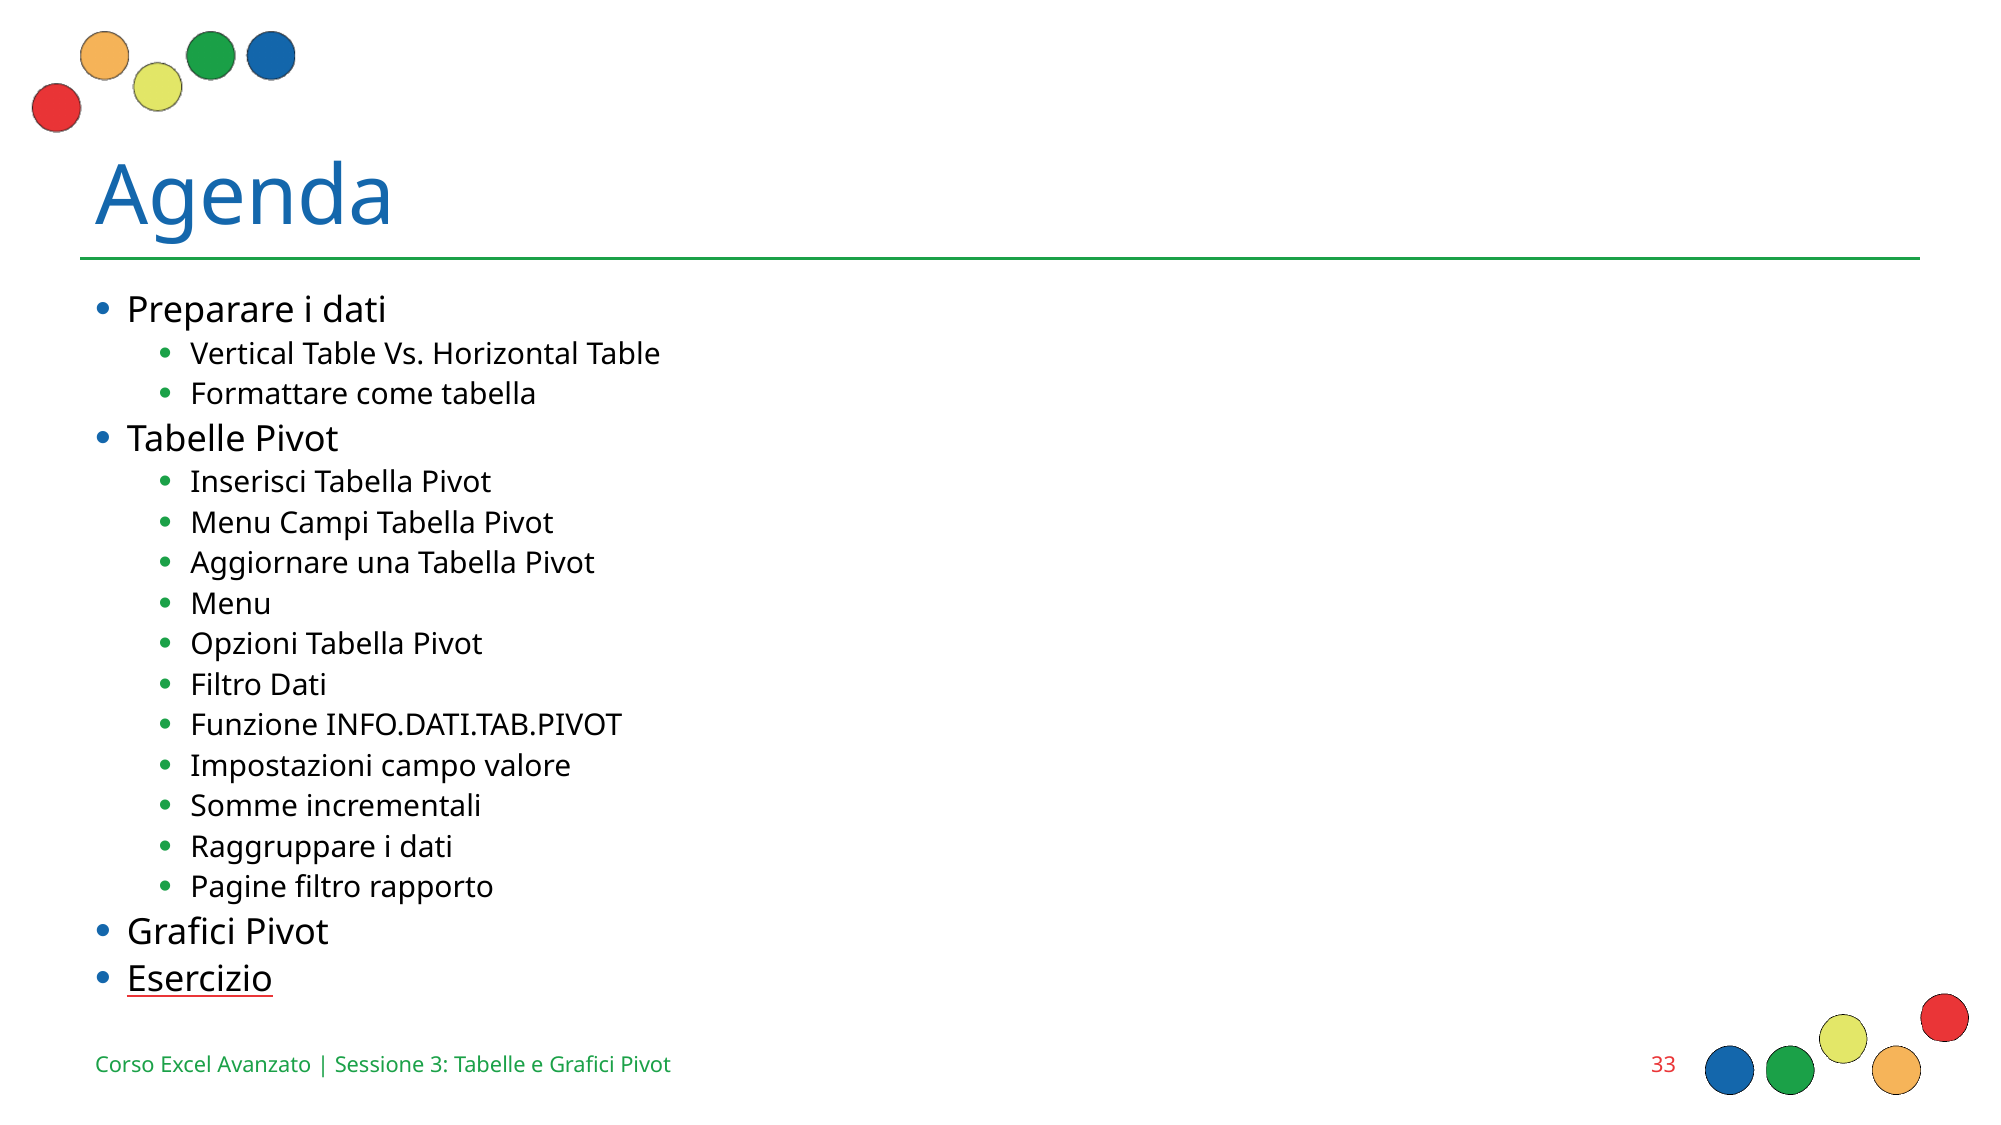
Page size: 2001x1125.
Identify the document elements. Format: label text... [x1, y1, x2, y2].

picture [1704, 990, 1971, 1096]
title Agenda [80, 123, 1920, 259]
list Preparare i dati Vertical Table Vs. Horizontal Table Formattare come tabella Tabelle Pivot Inserisci Tabella Pivot Menu Campi Tabella Pivot Aggiornare una Tabella Pivot Menu Opzioni Tabella Pivot Filtro Dati Funzione INFO.DATI.TAB.PIVOT Impostazioni campo valore Somme incrementali Raggruppare i dati Pagine filtro rapporto Grafici Pivot Esercizio [80, 278, 1920, 1011]
slide_number 33 [1583, 1035, 1692, 1096]
picture [29, 30, 295, 135]
footer Corso Excel Avanzato | Sessione 3: Tabelle e Grafici Pivot [80, 1035, 1571, 1096]
